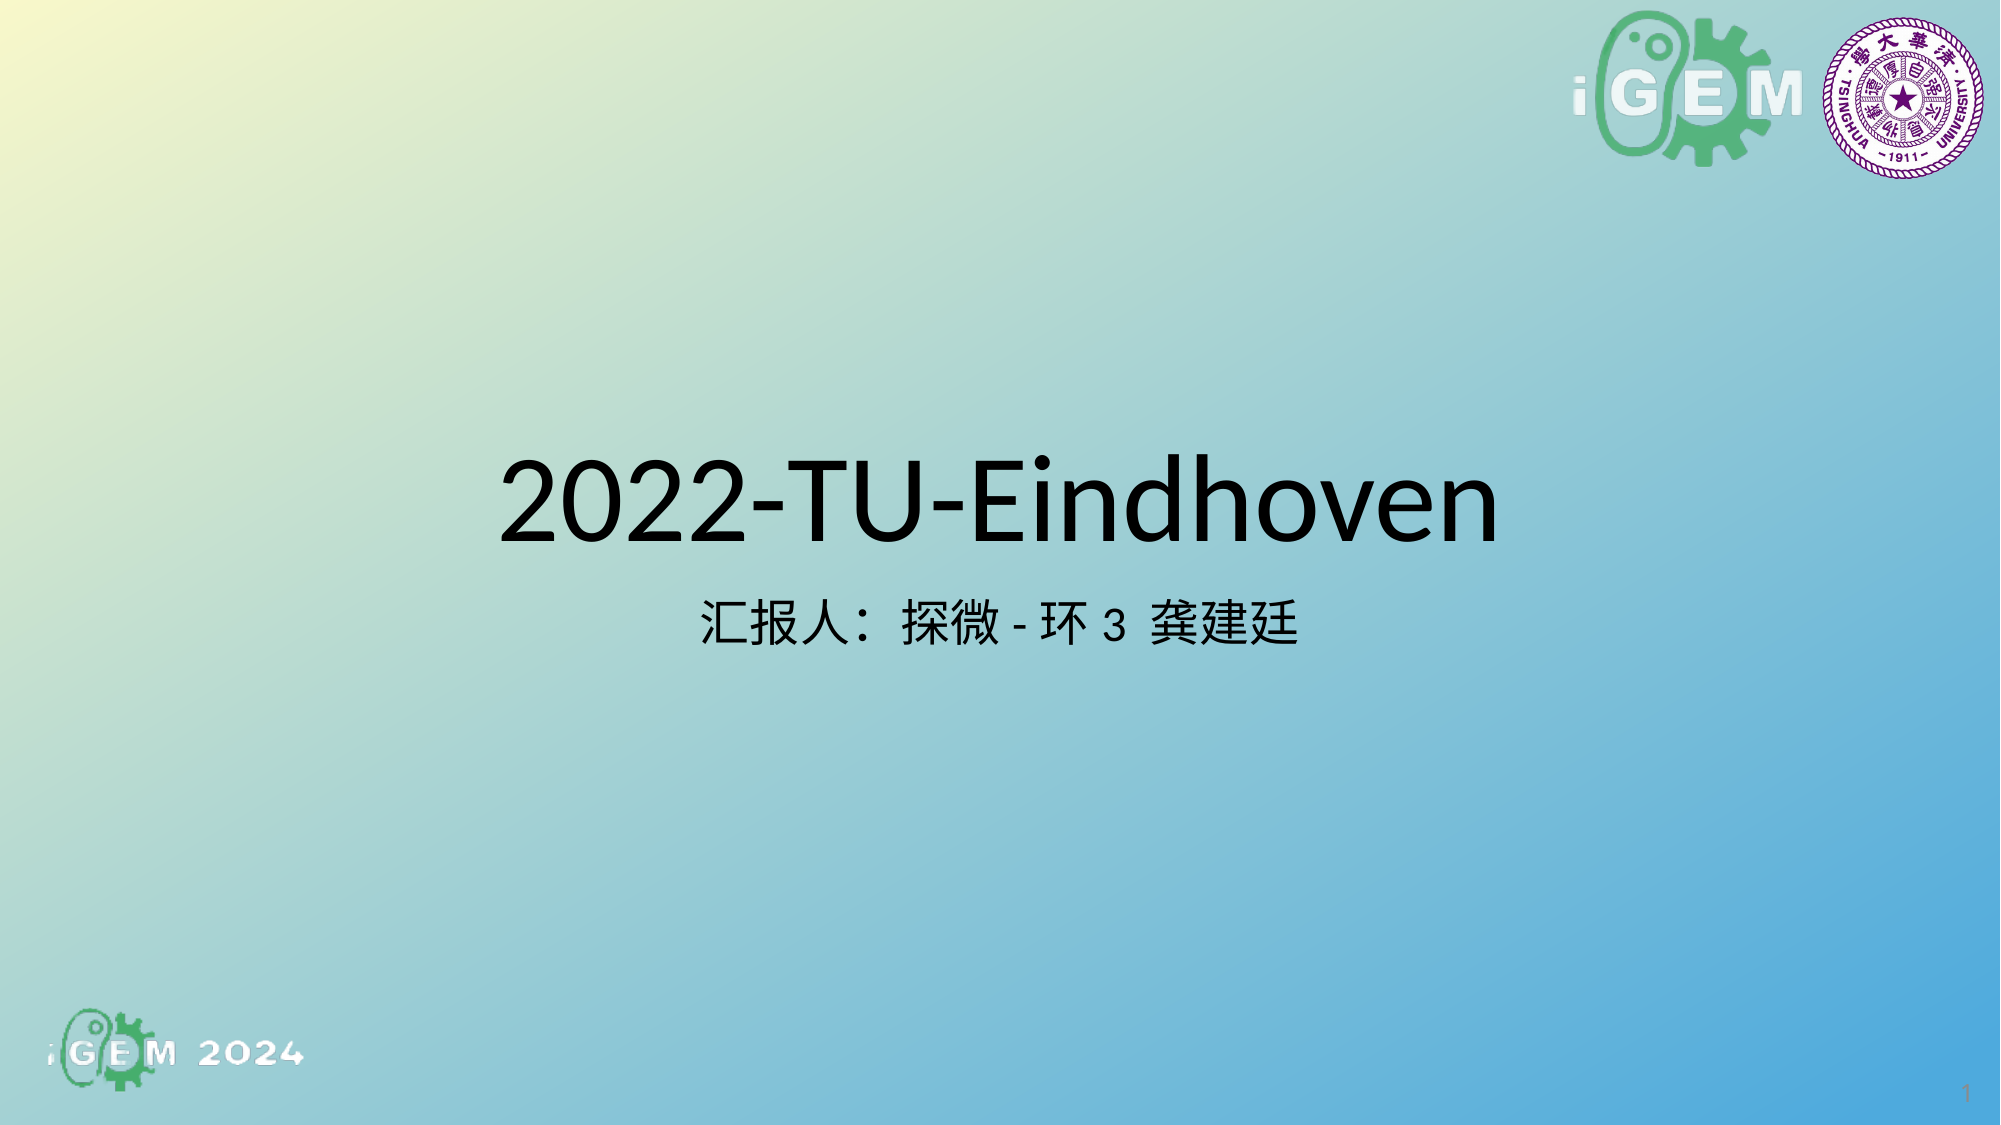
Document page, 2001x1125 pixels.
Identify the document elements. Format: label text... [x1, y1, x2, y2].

subtitle 汇报人：探微-环3 龚建廷 [249, 590, 1750, 863]
picture [0, 978, 371, 1125]
slide_number 1 [1539, 1064, 1989, 1125]
title 2022-TU-Eindhoven [249, 184, 1750, 576]
picture [1533, 0, 2001, 213]
